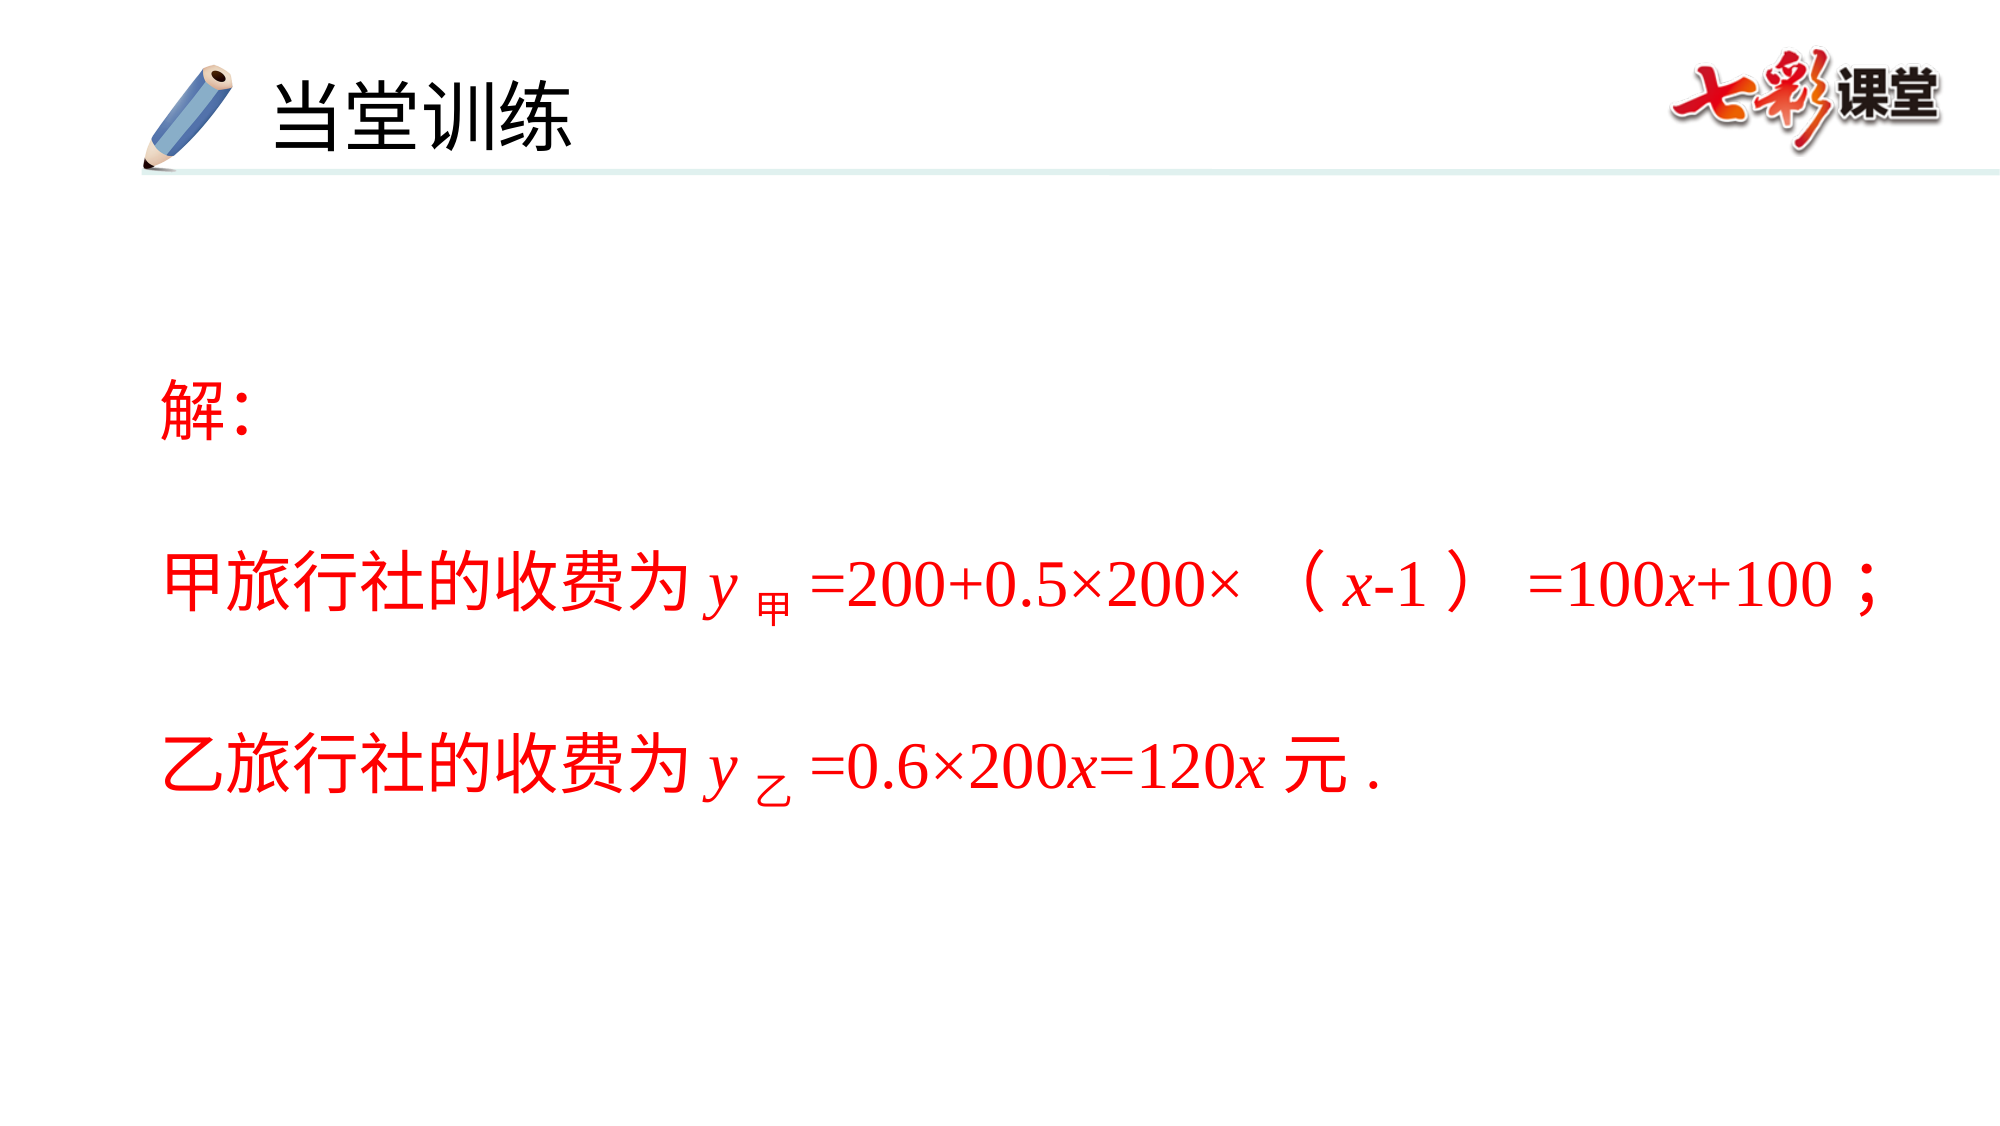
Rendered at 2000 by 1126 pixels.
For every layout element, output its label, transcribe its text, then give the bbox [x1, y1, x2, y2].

picture [1666, 42, 1948, 157]
text_box 解： 甲旅行社的收费为y甲=200+0.5×200×（x-1）=100x+100； 乙旅行社的收费为y乙=0.6×200x=120x元. [139, 279, 1937, 823]
picture [133, 42, 242, 195]
